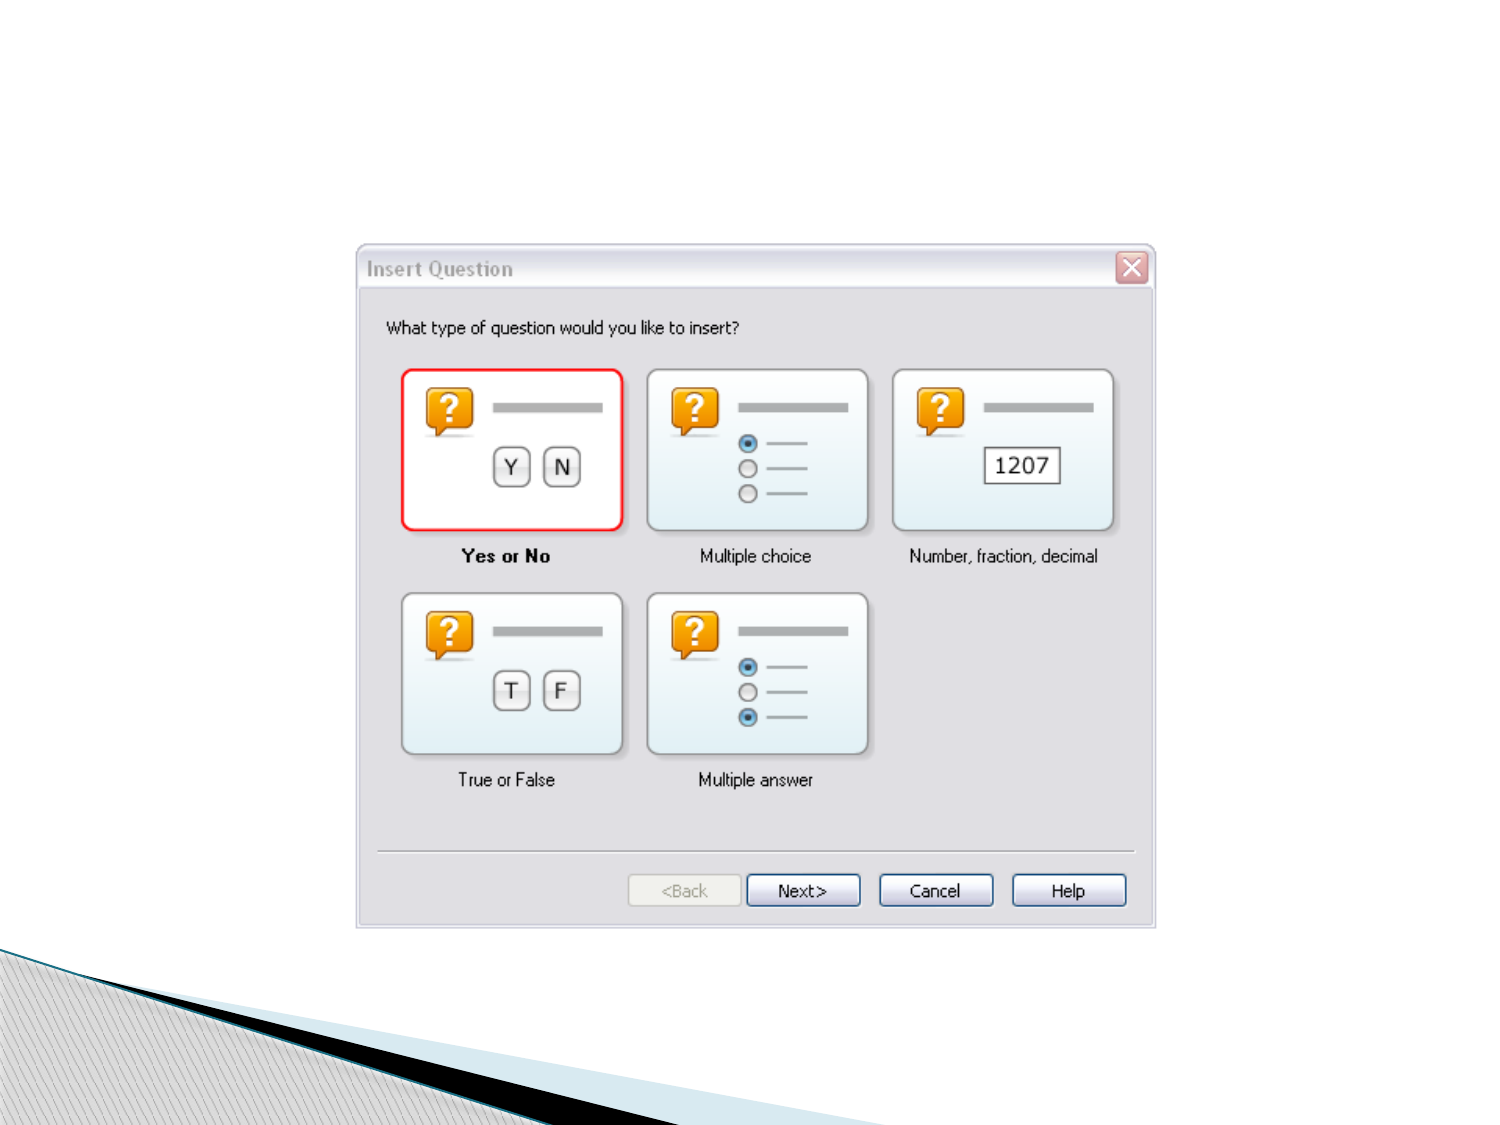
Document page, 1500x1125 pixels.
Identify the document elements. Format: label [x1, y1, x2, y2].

picture [295, 167, 1205, 958]
